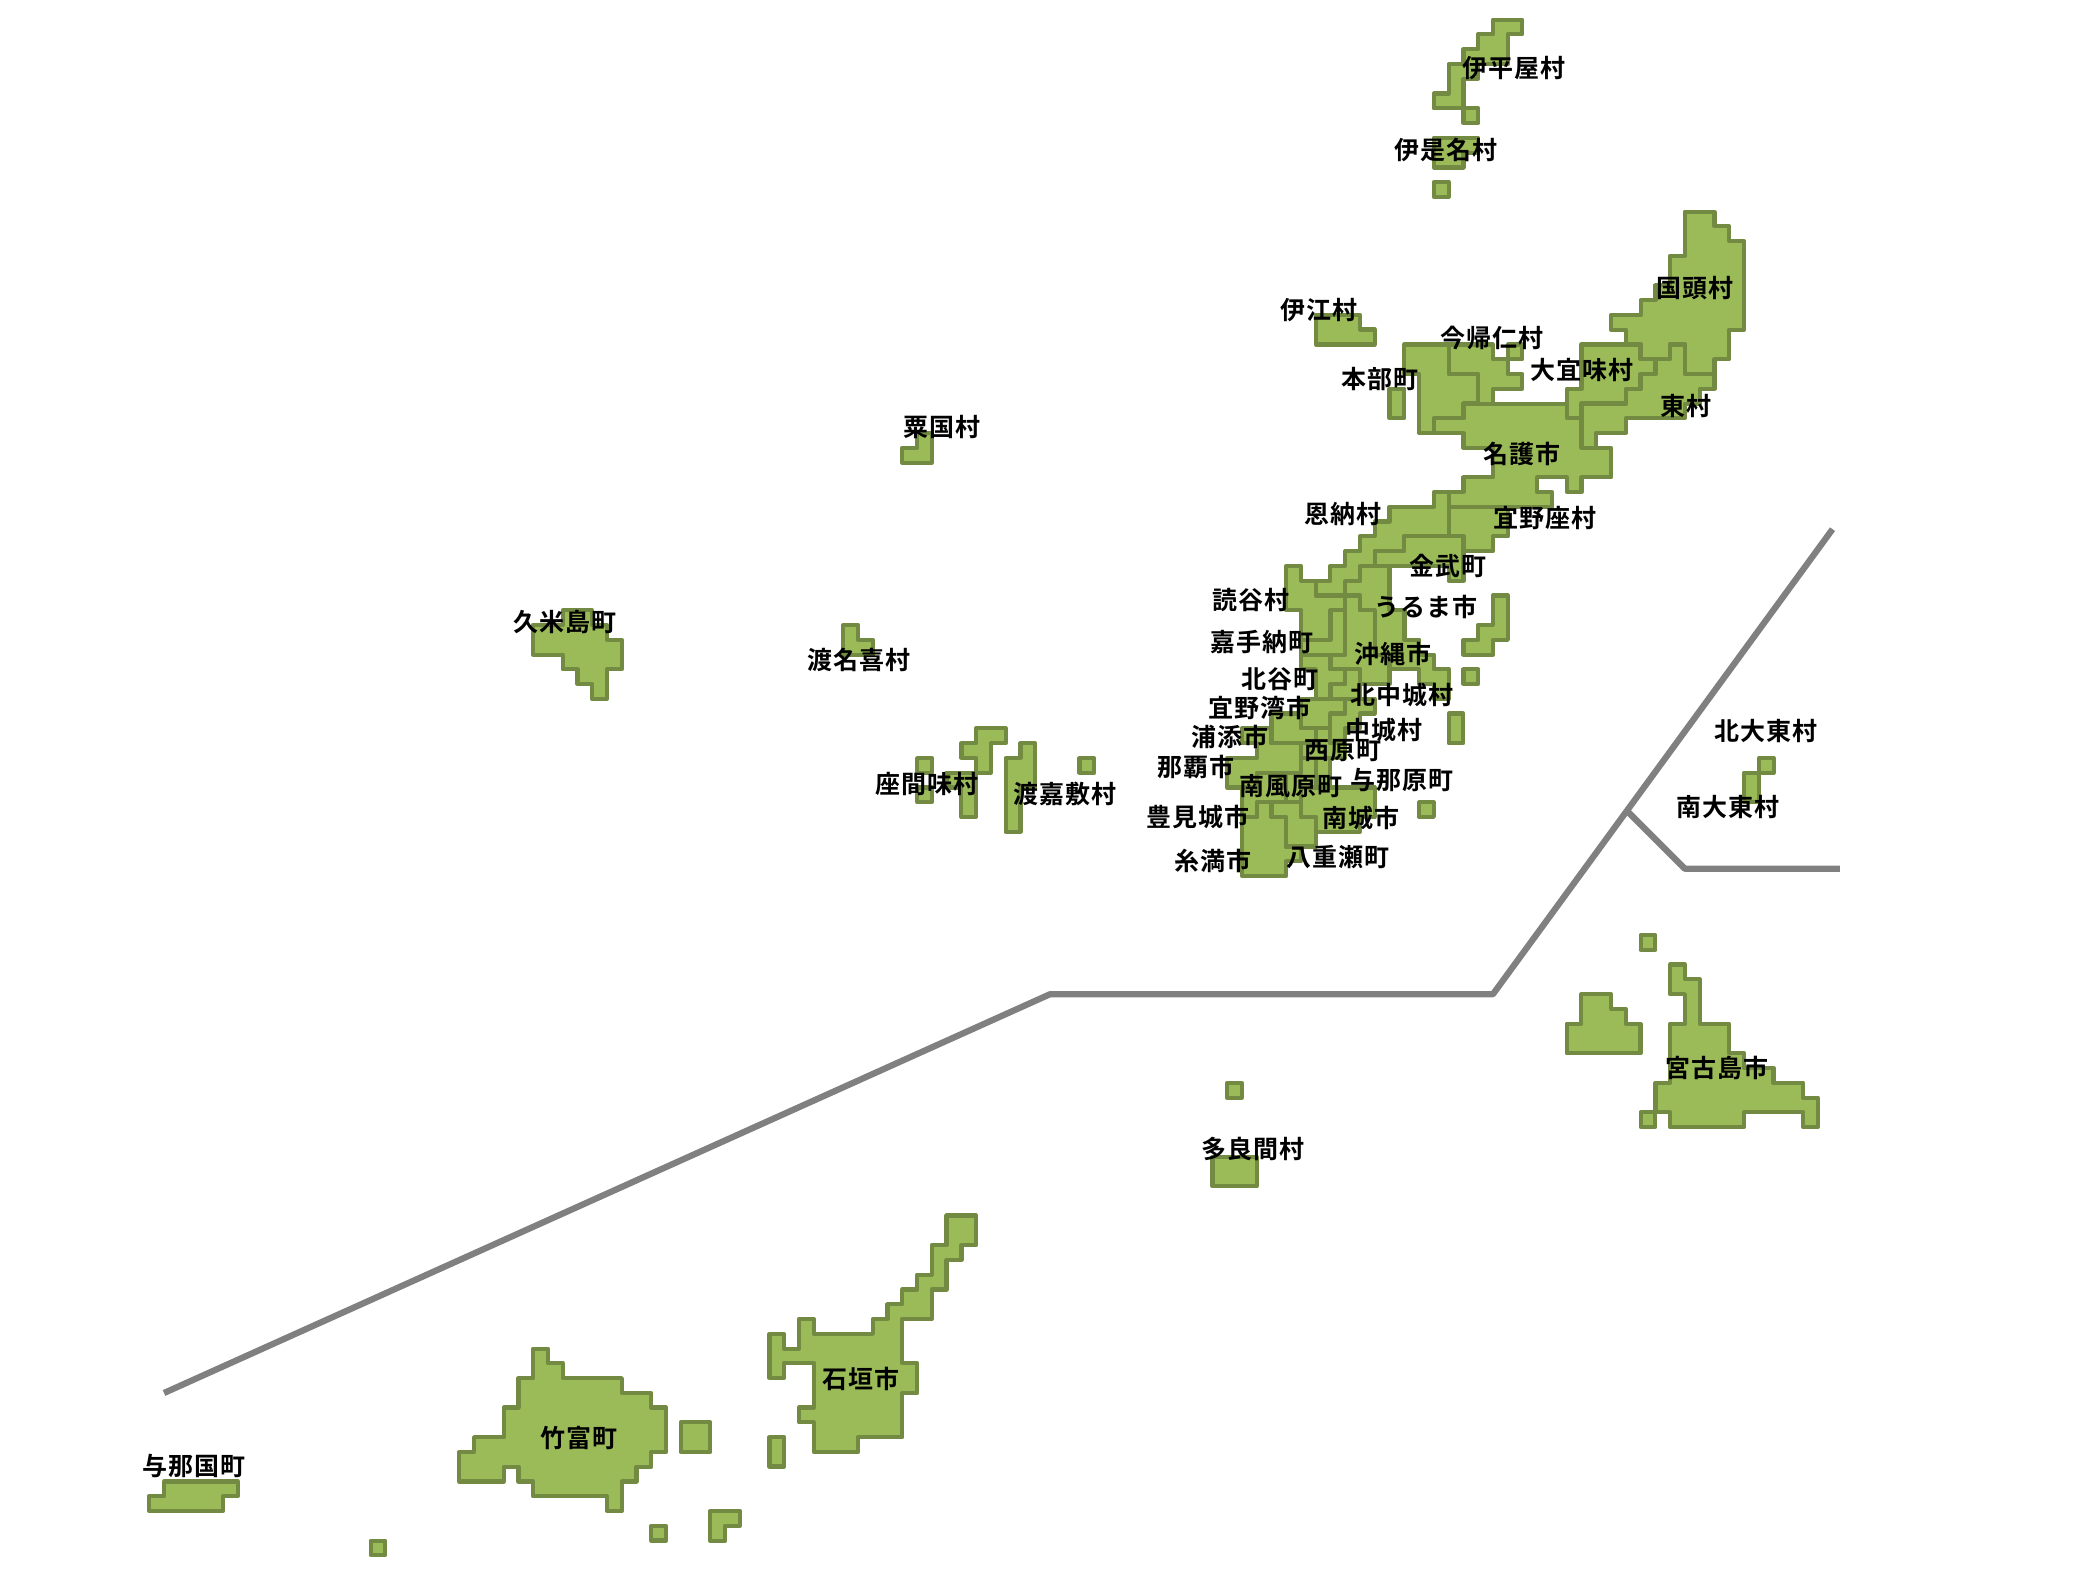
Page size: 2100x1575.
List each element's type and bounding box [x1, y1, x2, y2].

text_box [125, 19, 1841, 1556]
